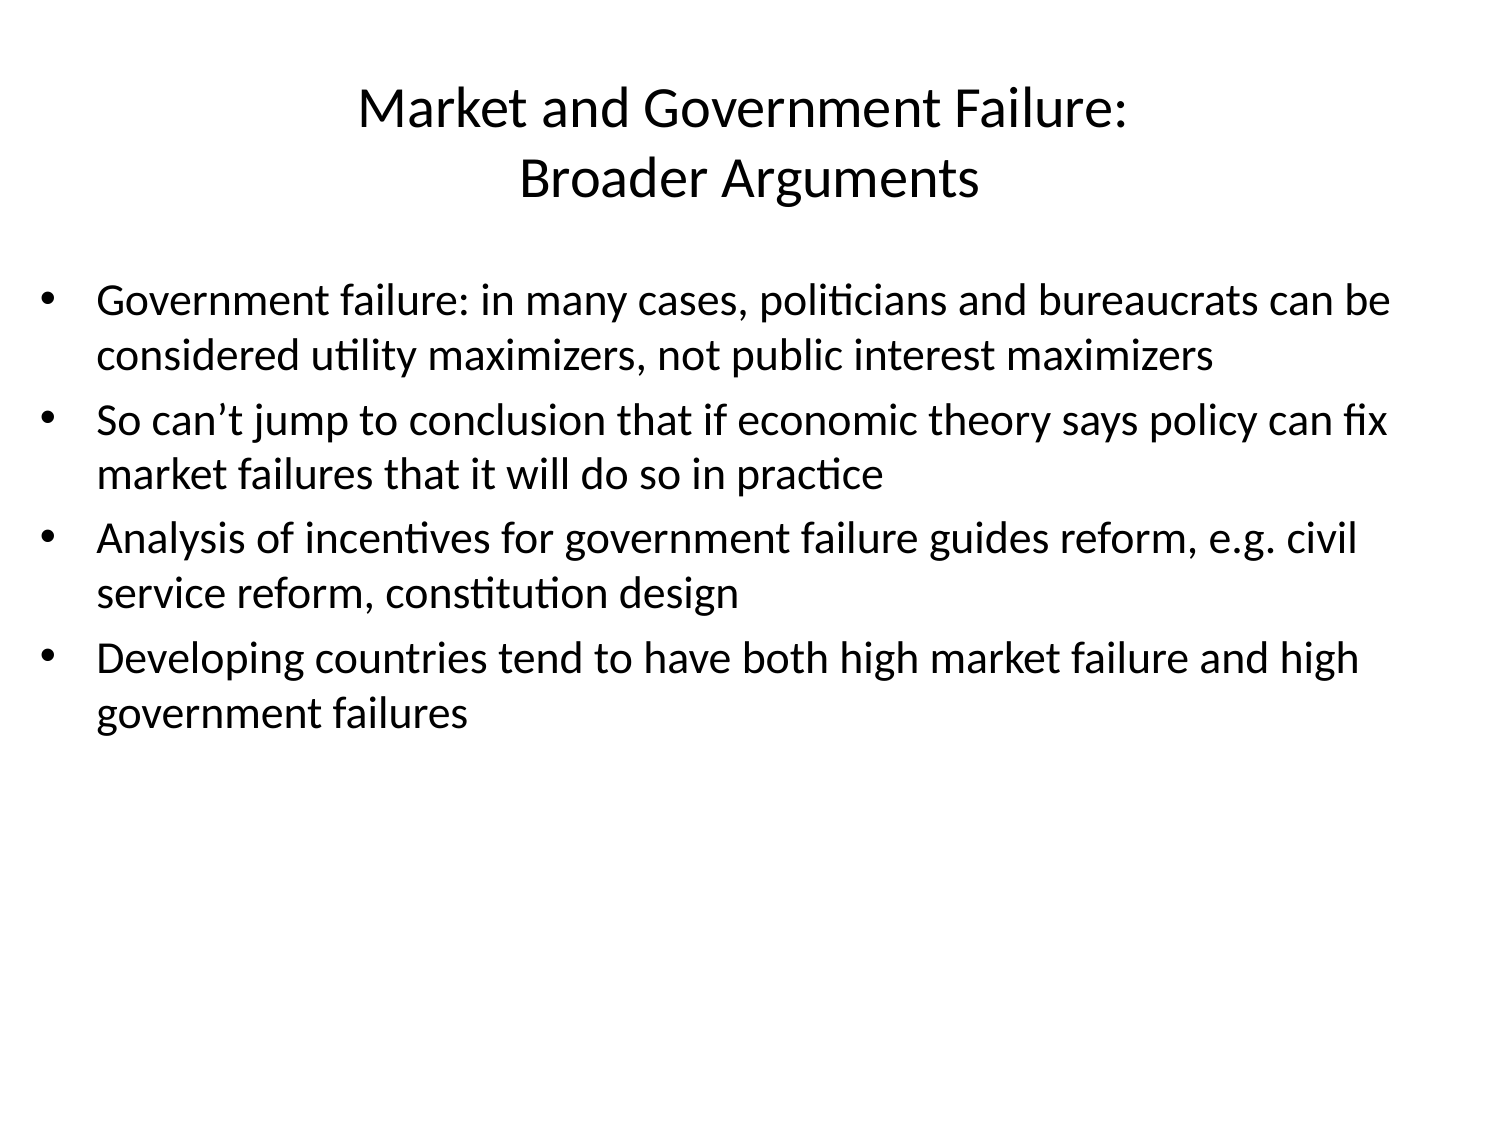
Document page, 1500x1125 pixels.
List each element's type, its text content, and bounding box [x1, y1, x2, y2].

title Market and Government Failure: Broader Arguments [75, 45, 1425, 233]
list Government failure: in many cases, politicians and bureaucrats can be considered utility maximizers, not public interest maximizers So can’t jump to conclusion that if economic theory says policy can fix market failures that it will do so in practice Analysis of incentives for government failure guides reform, e.g. civil service reform, constitution design Developing countries tend to have both high market failure and high government failures [24, 262, 1438, 1100]
